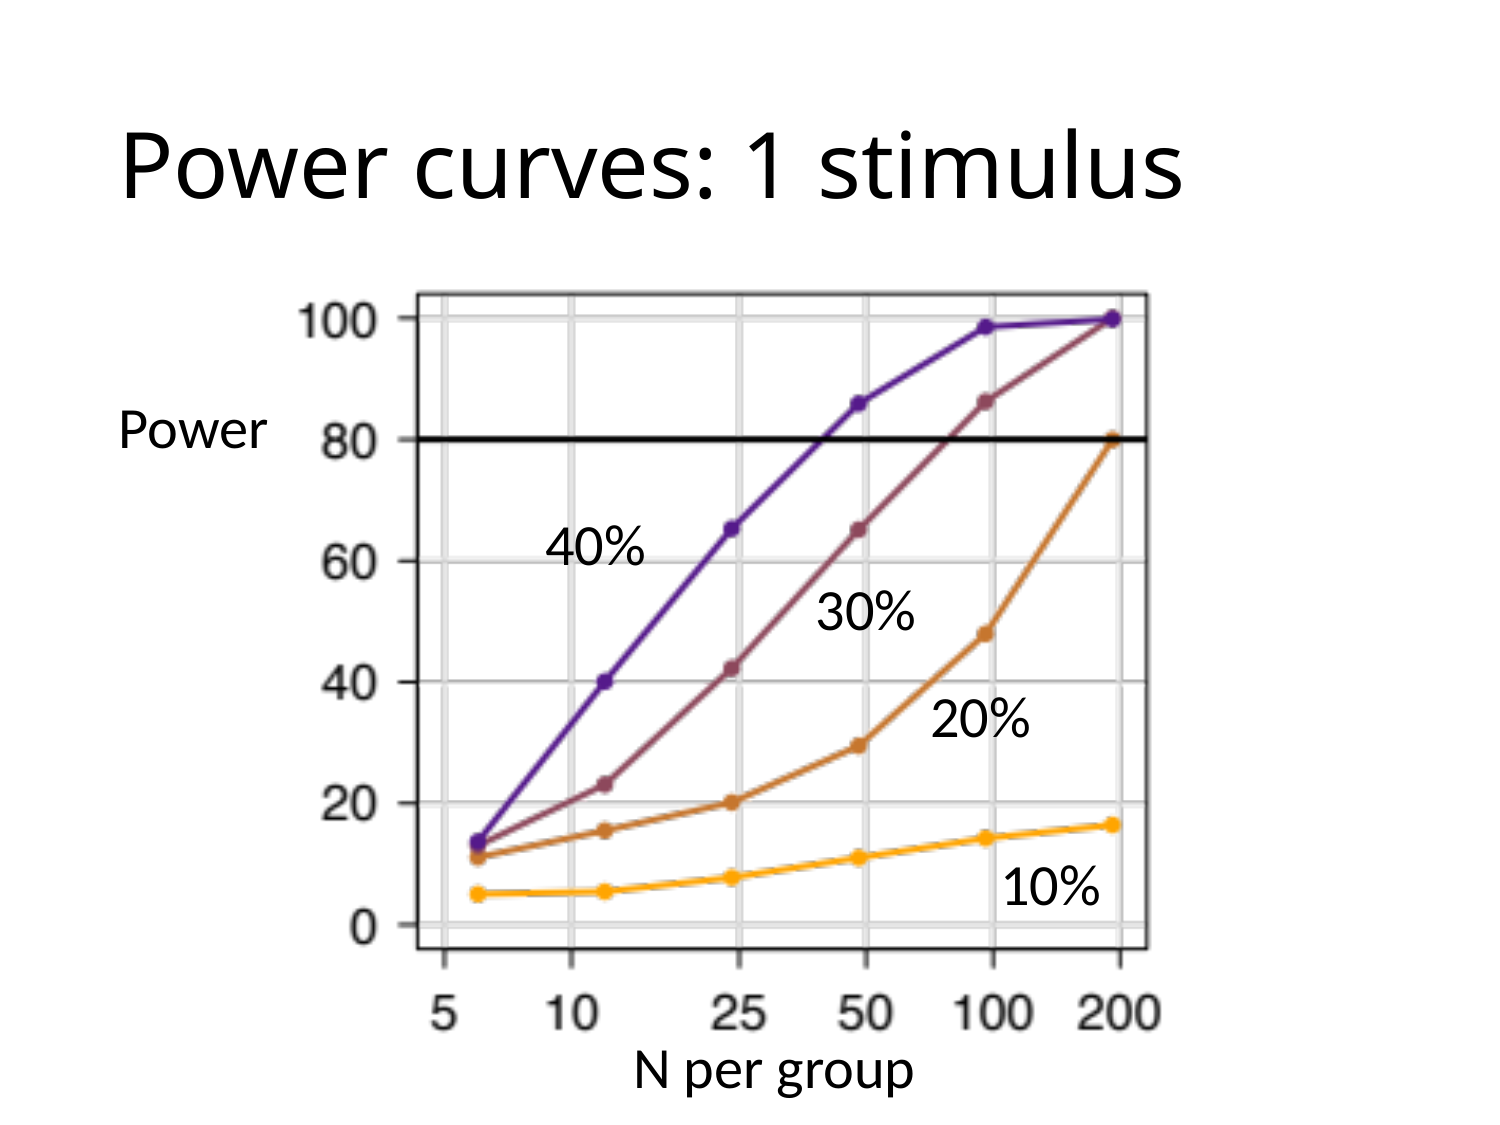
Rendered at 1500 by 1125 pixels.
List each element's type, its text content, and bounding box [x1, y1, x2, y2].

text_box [103, 234, 1203, 1109]
title Power curves: 1 stimulus [103, 59, 1397, 278]
